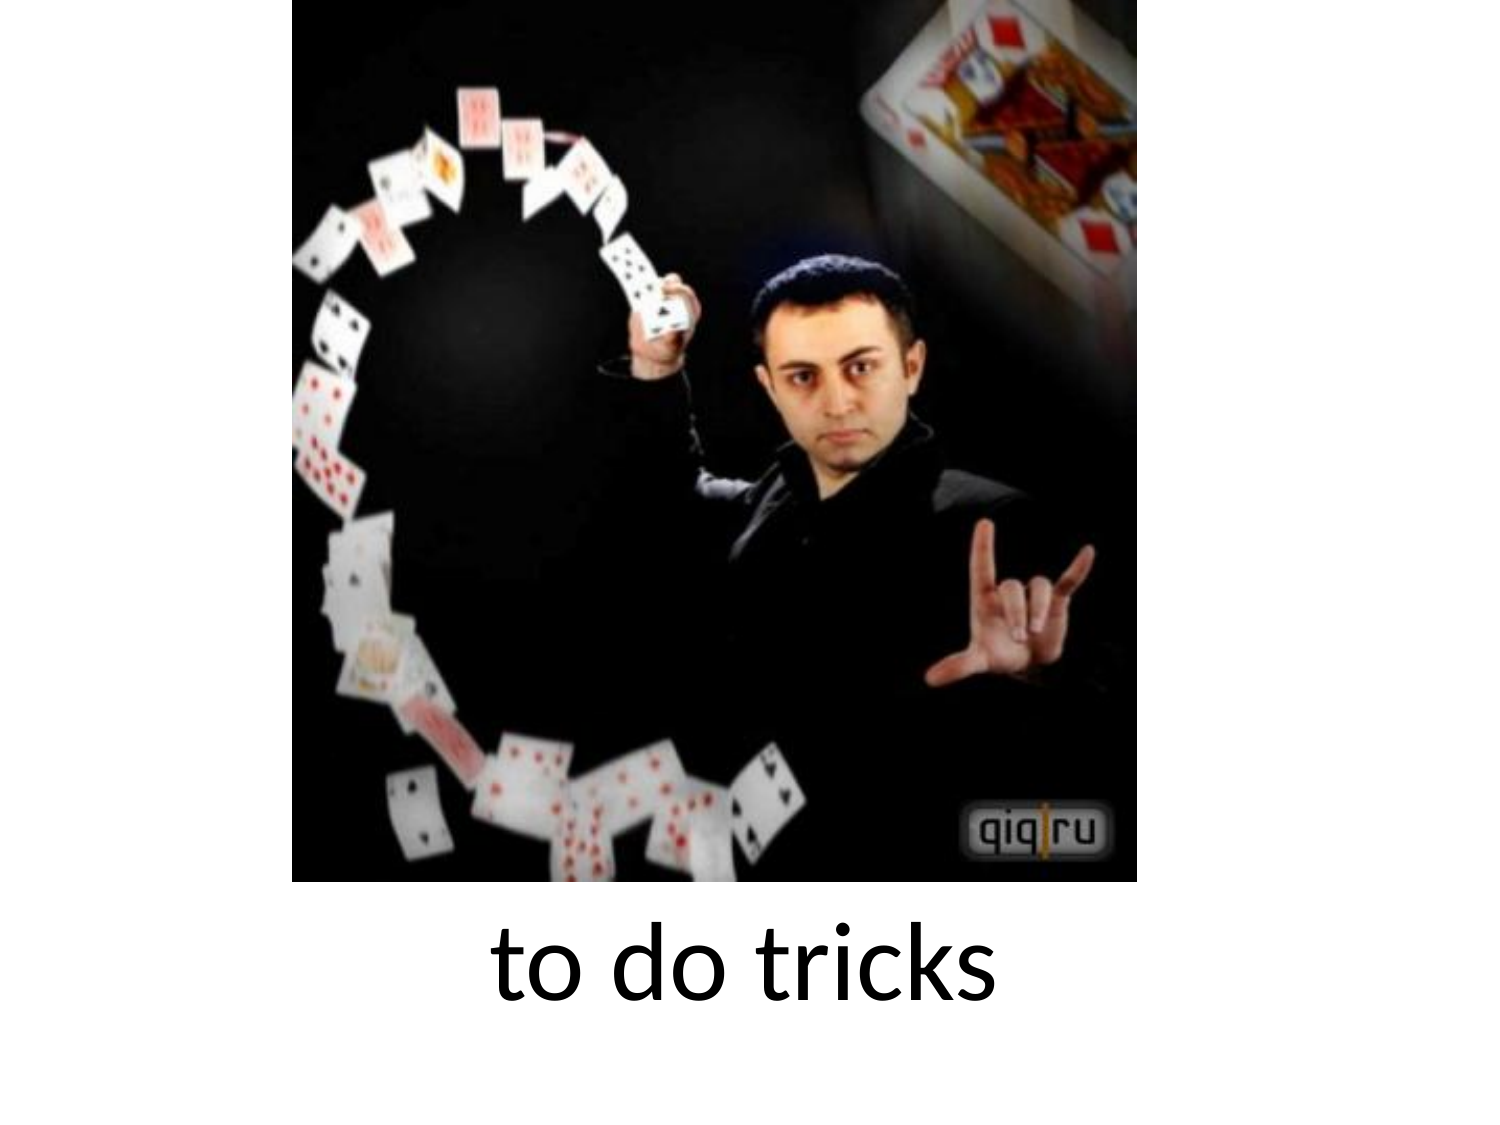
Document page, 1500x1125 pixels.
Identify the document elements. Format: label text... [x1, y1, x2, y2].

list to do tricks [294, 880, 1194, 1013]
picture [292, 0, 1195, 883]
